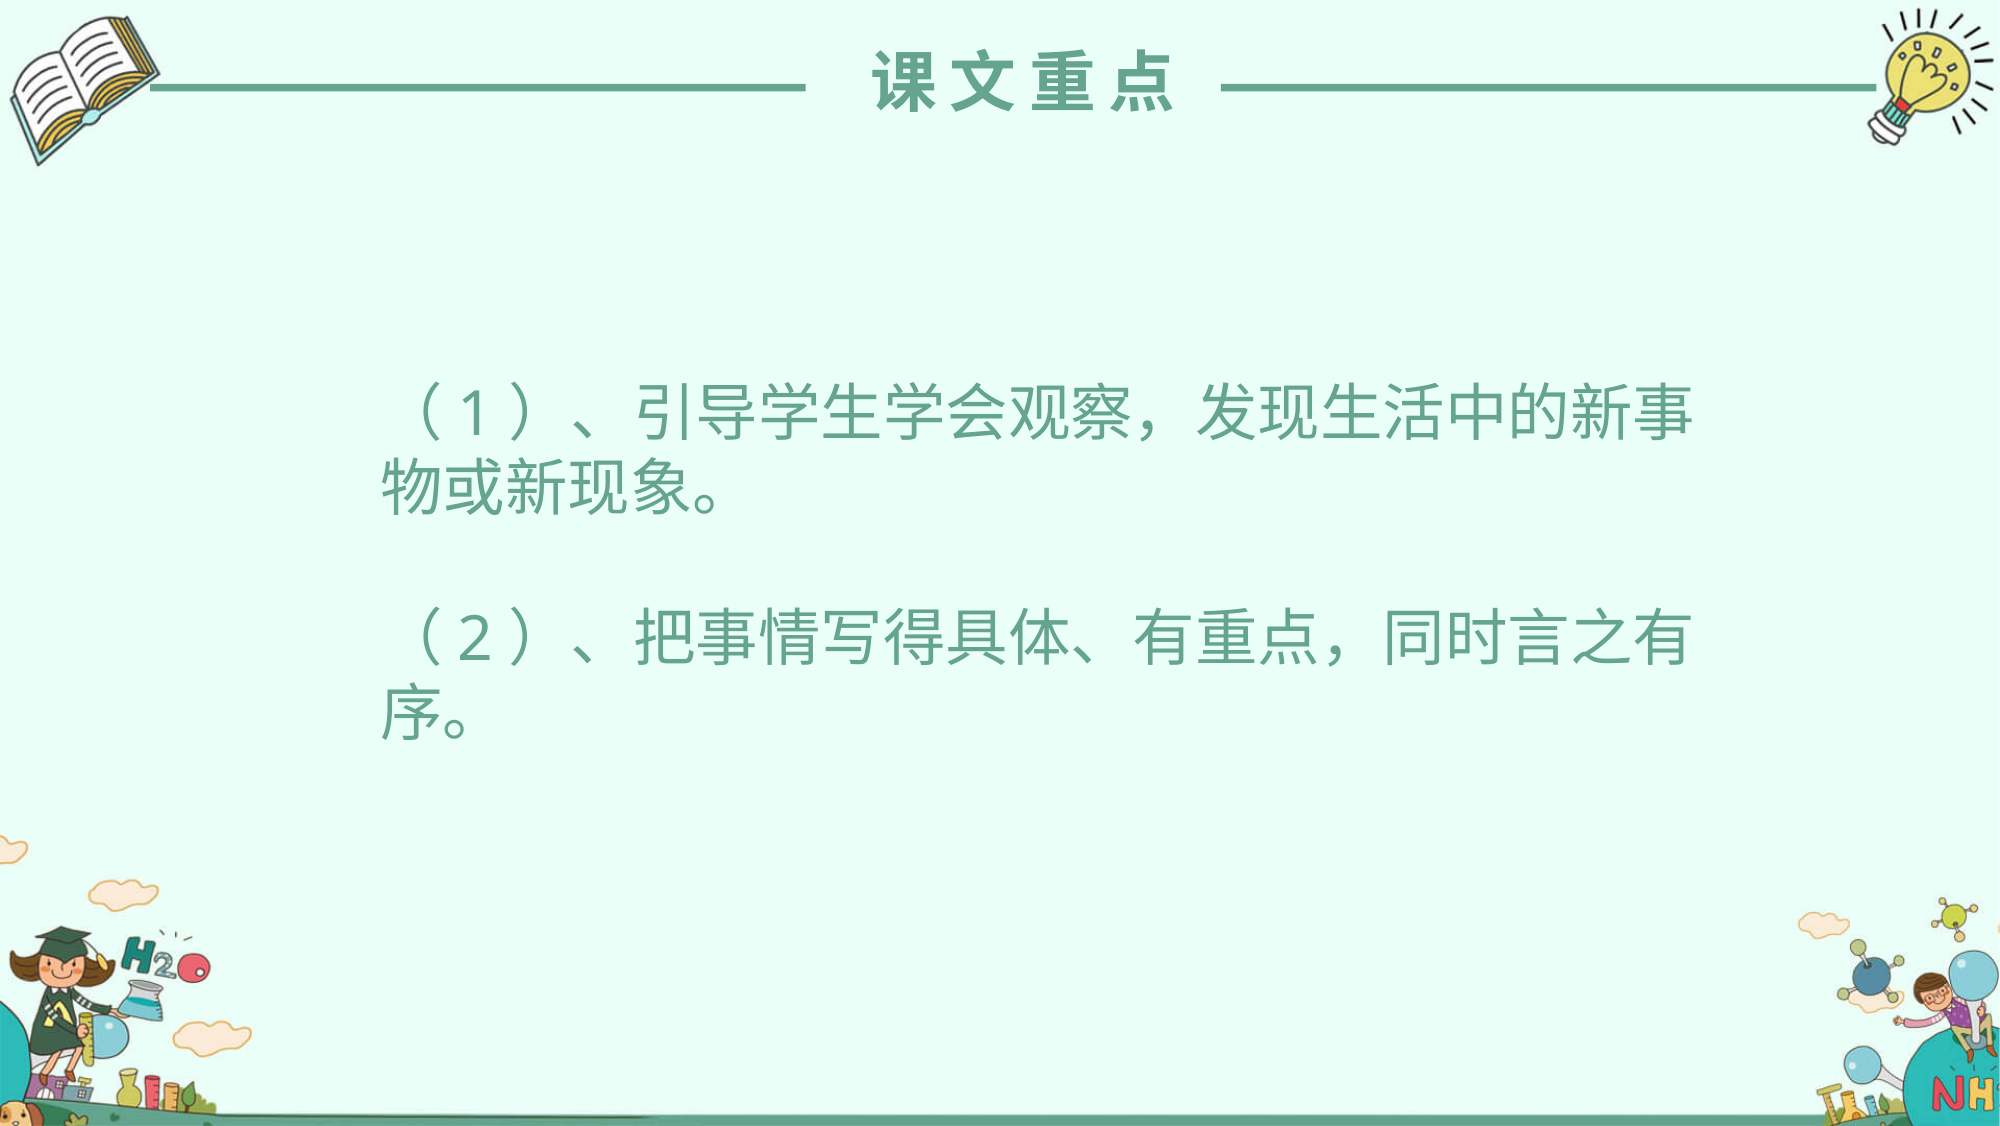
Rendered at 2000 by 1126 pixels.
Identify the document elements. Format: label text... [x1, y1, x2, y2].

text_box （1）、引导学生学会观察，发现生活中的新事物或新现象。 （2）、把事情写得具体、有重点，同时言之有序。 [365, 365, 1734, 756]
picture [0, 0, 2000, 1126]
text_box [149, 38, 1877, 121]
